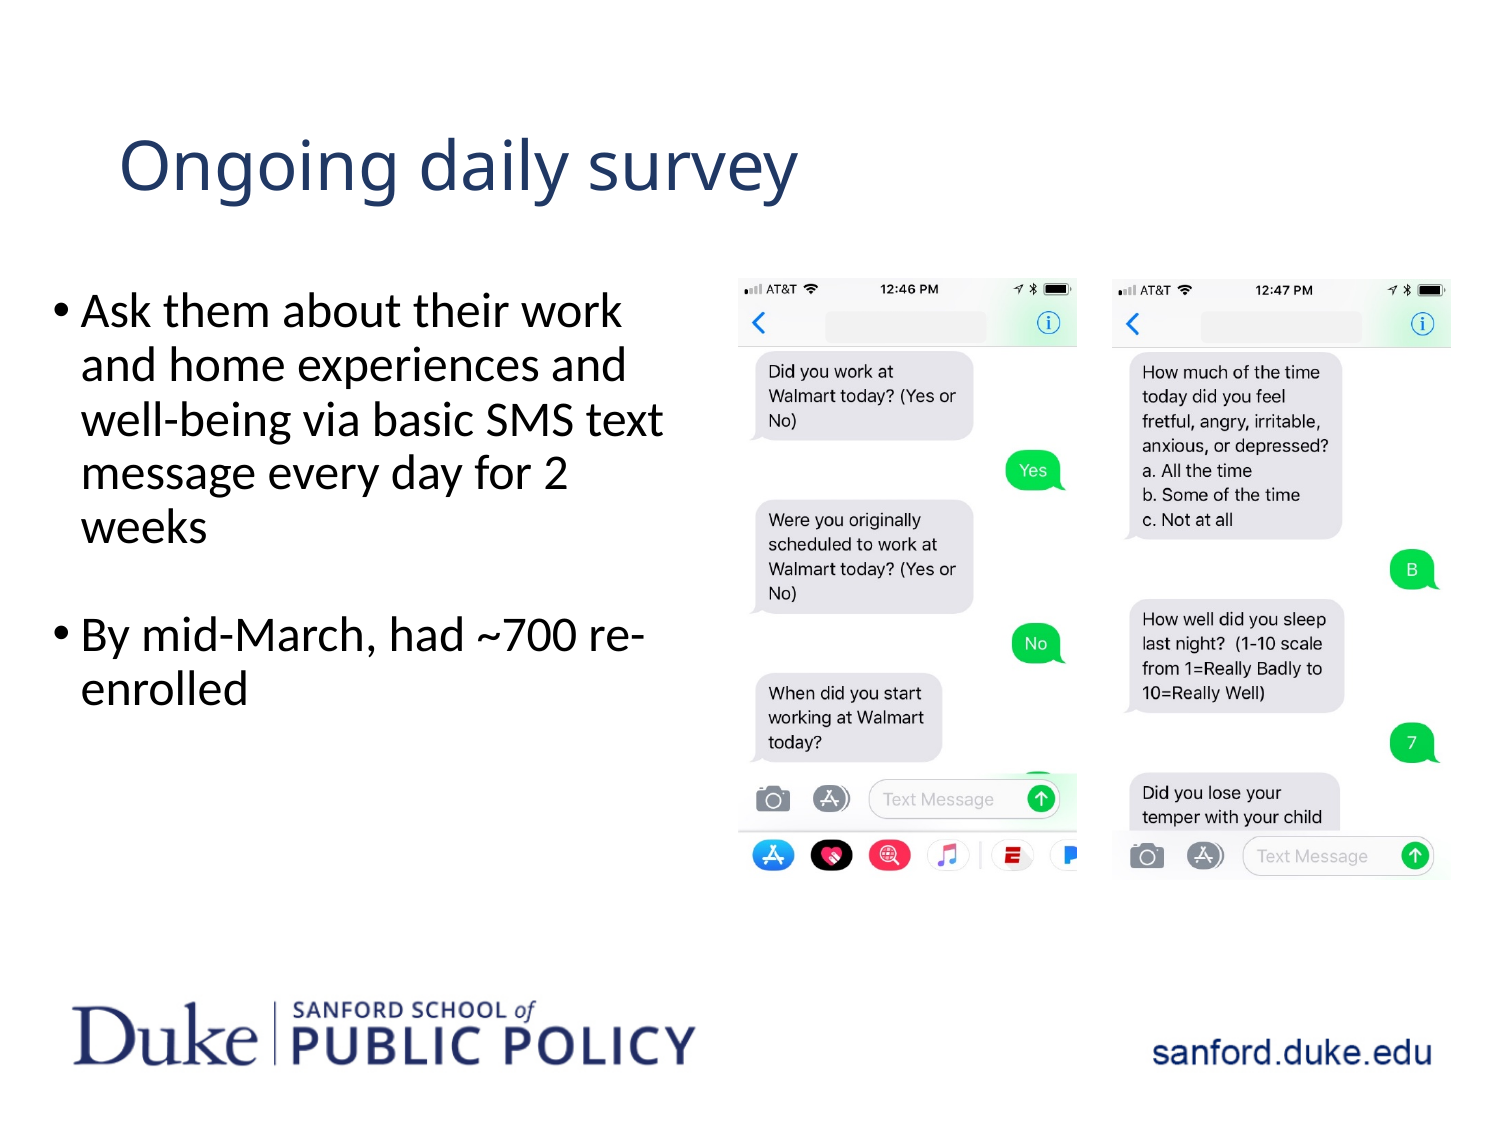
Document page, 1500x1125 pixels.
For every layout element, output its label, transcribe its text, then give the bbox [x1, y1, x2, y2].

title Ongoing daily survey [103, 59, 1397, 278]
picture [64, 983, 1436, 1081]
list Ask them about their work and home experiences and well-being via basic SMS text message every day for 2 weeks By mid-March, had ~700 re-enrolled [37, 277, 703, 877]
picture [738, 278, 1077, 878]
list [1112, 279, 1451, 880]
